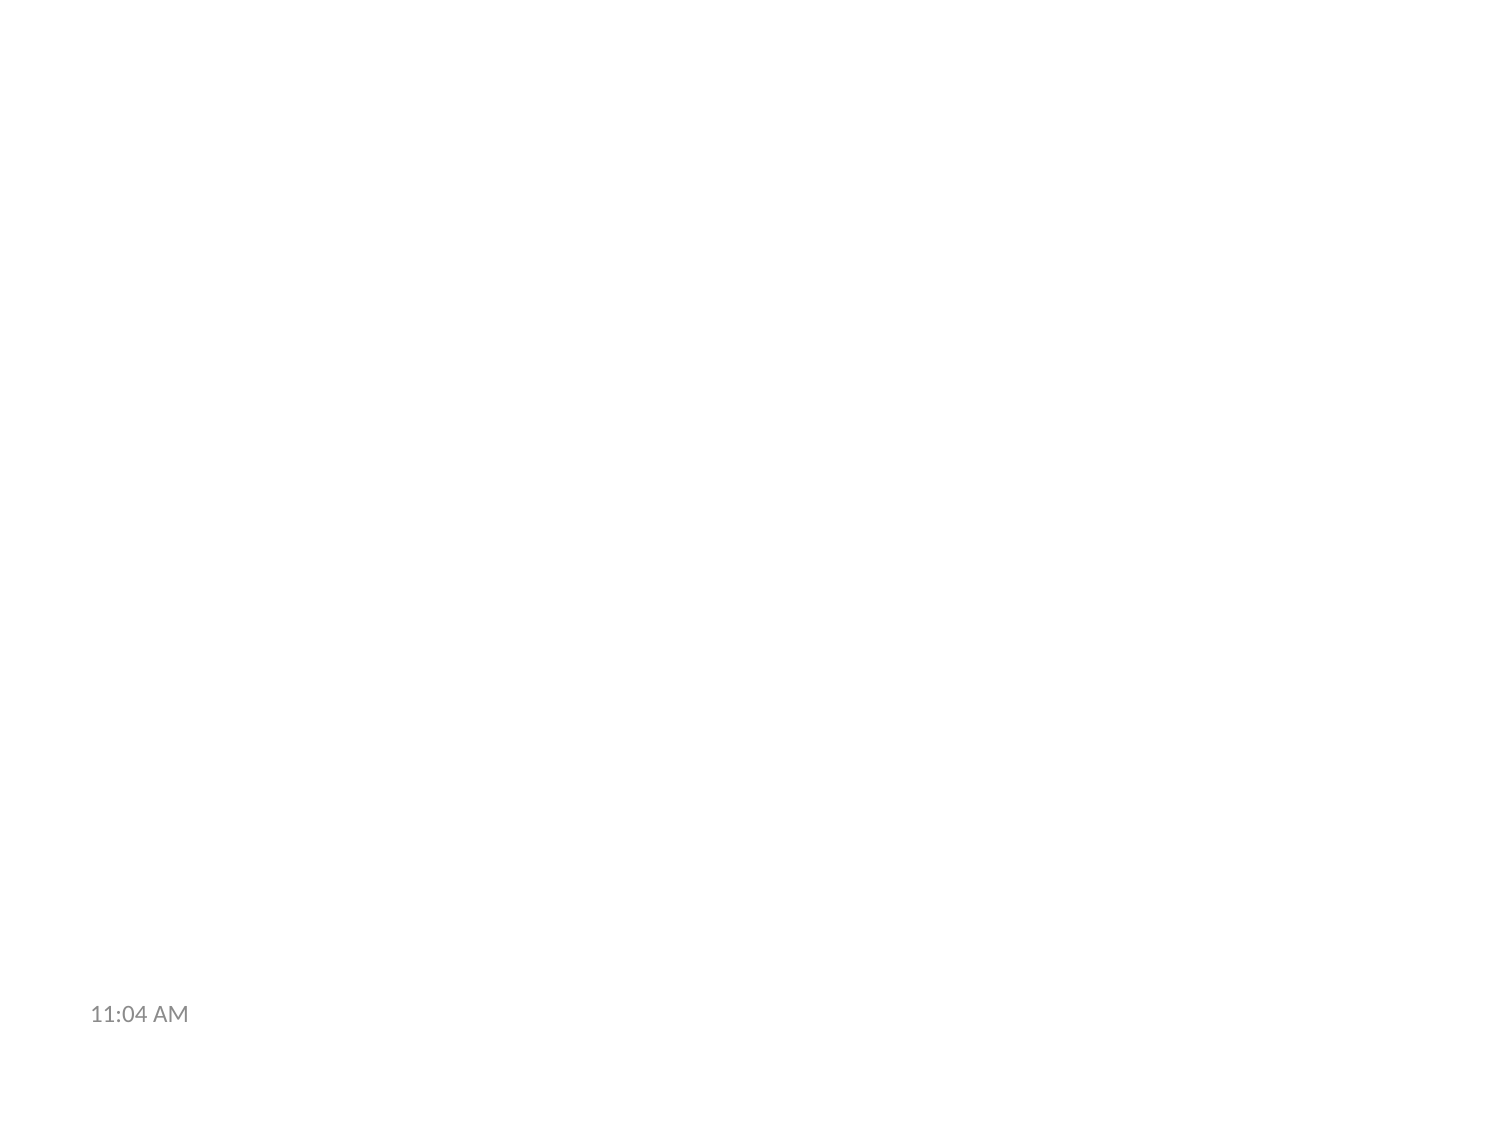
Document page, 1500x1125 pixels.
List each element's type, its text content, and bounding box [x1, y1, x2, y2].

text_box 3:35 PM [75, 982, 425, 1043]
